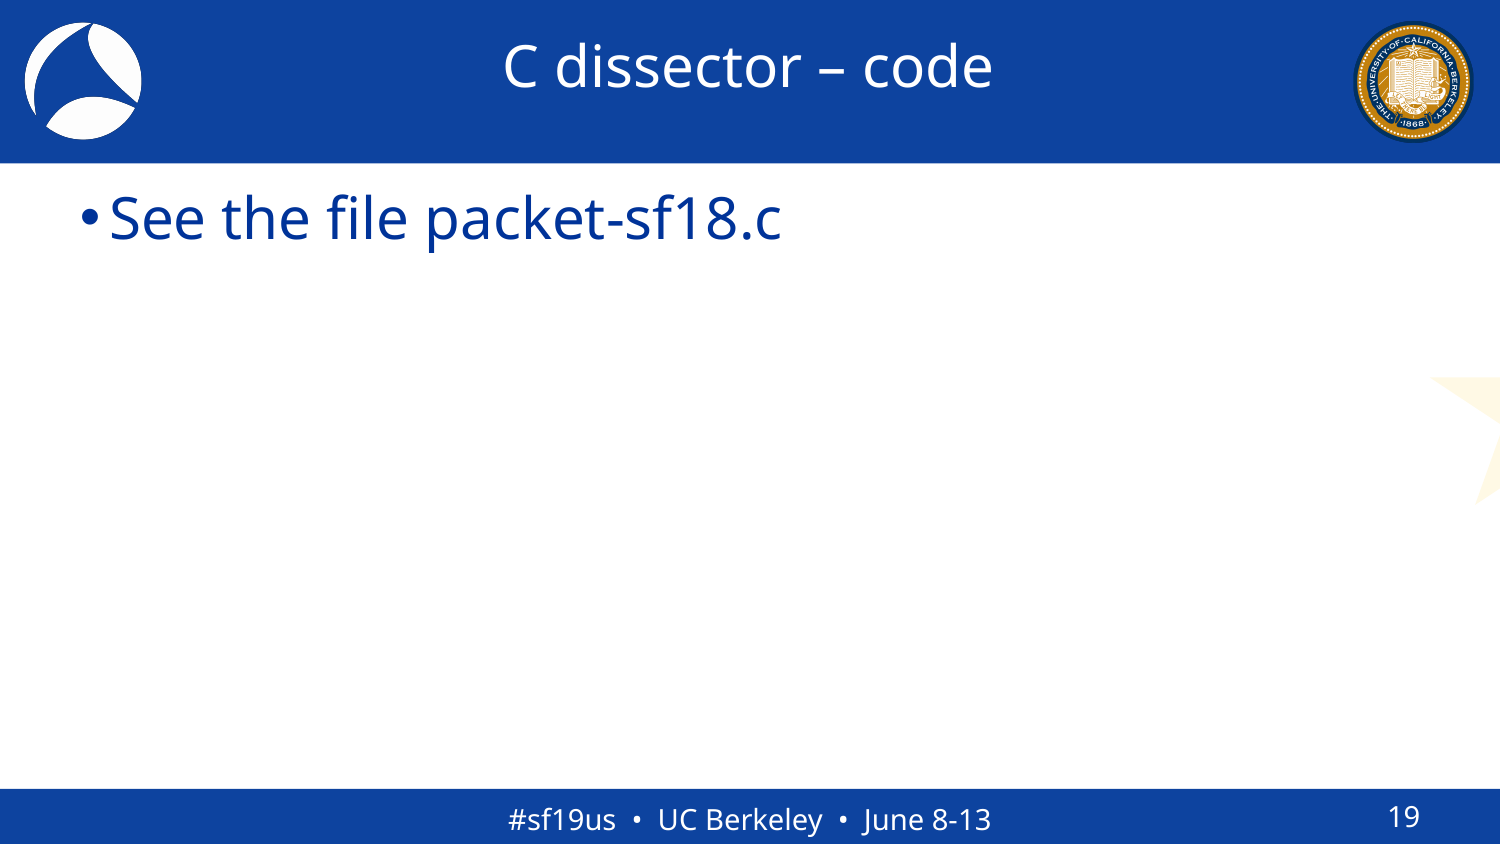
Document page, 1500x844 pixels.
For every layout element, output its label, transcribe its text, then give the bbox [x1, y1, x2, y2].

picture [1353, 21, 1474, 143]
list See the file packet-sf18.c [64, 173, 1436, 788]
picture [24, 22, 142, 140]
list C dissector – code [147, 0, 1341, 139]
